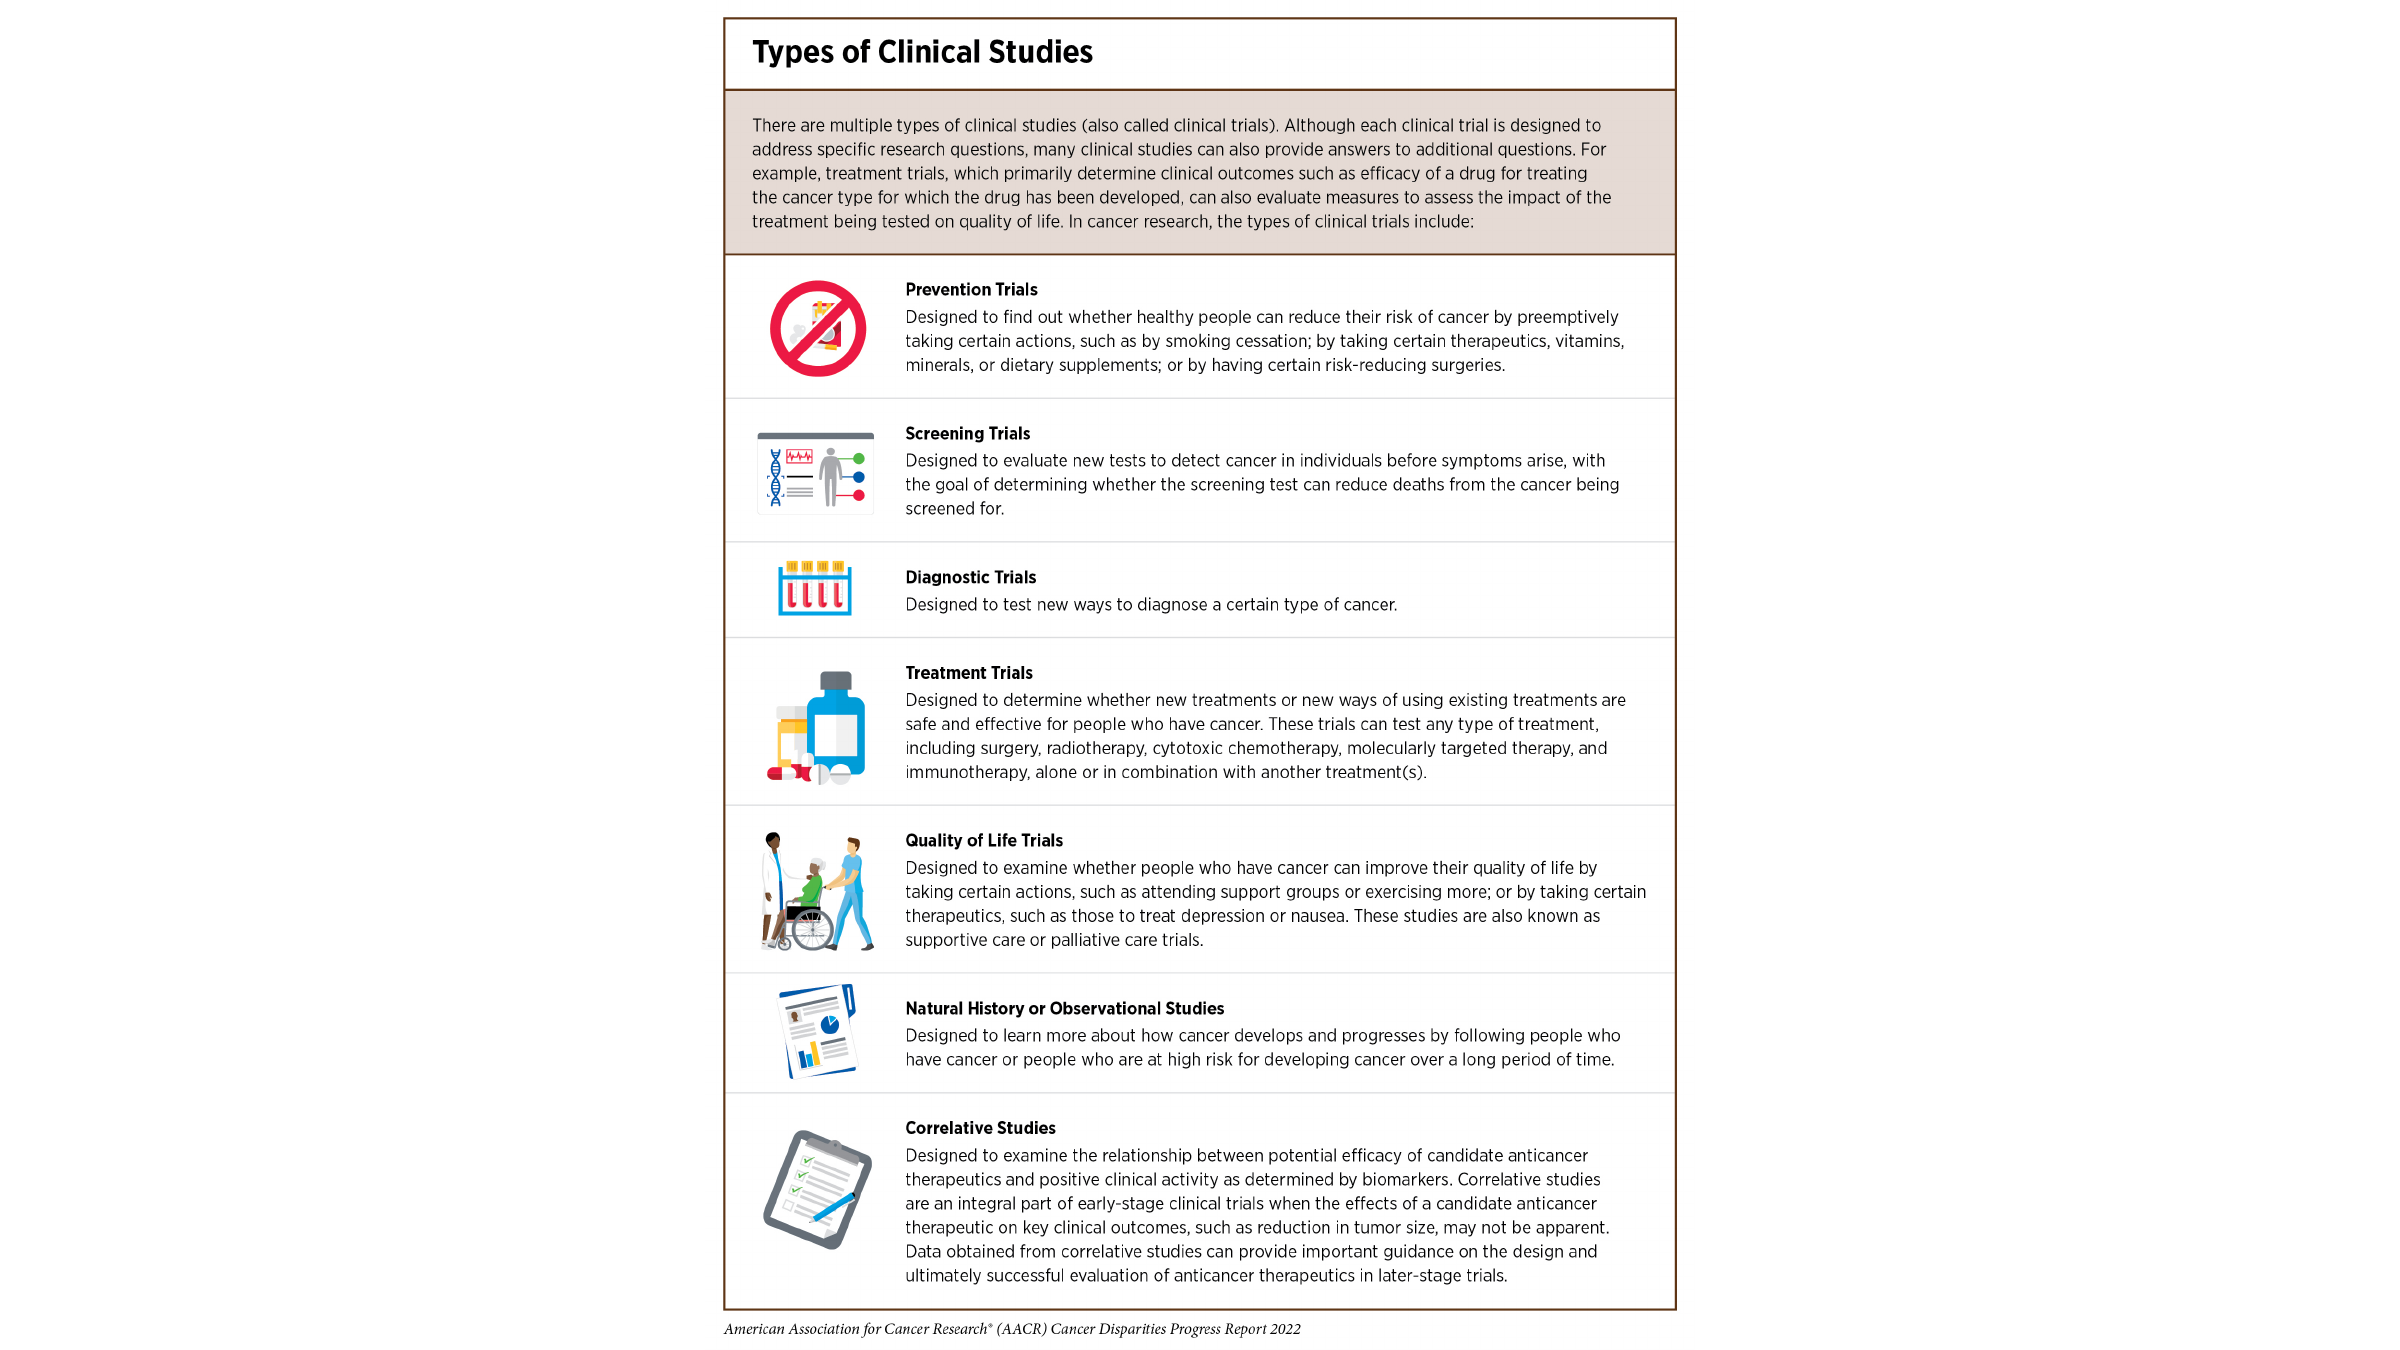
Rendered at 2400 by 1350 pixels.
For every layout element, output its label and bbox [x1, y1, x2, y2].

picture [704, 0, 1695, 1350]
